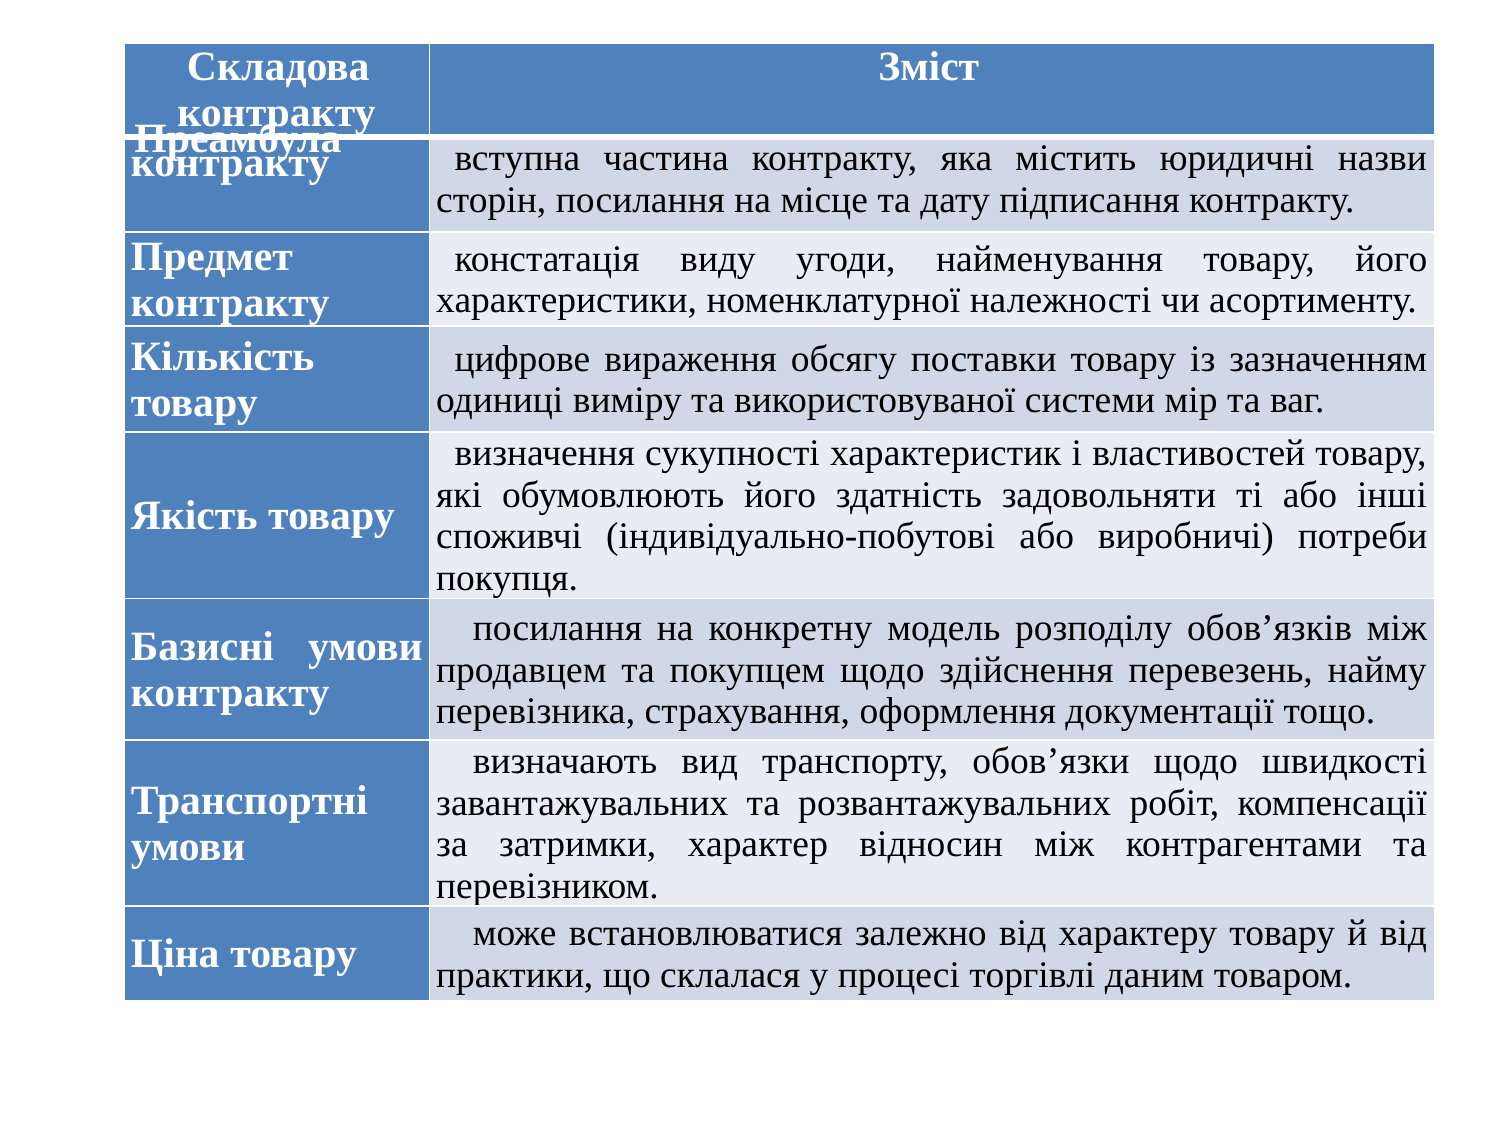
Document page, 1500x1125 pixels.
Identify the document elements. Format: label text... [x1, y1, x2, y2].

table_cell посилання на конкретну модель розподілу обов’язків між продавцем та покупцем щодо здійснення перевезень, найму перевізника, страхування, оформлення документації тощо. [430, 599, 1434, 739]
table_cell вступна частина контракту, яка містить юридичні назви сторін, посилання на місце та дату підписання контракту. [430, 140, 1434, 231]
table_cell Преамбула контракту [125, 140, 429, 231]
table_cell Якість товару [125, 433, 429, 598]
table_cell Кількість товару [125, 327, 429, 431]
table_cell Базисні умови контракту [125, 599, 429, 739]
table_cell визначення сукупності характеристик і властивостей товару, які обумовлюють його здатність задовольняти ті або інші споживчі (індивідуально-побутові або виробничі) потреби покупця. [430, 433, 1434, 598]
table_header Зміст [430, 44, 1434, 134]
table_cell констатація виду угоди, найменування товару, його характеристики, номенклатурної належності чи асортименту. [430, 233, 1434, 325]
table_cell Транспортні умови [125, 741, 429, 905]
table_cell Предмет контракту [125, 233, 429, 325]
table_cell може встановлюватися залежно від характеру товару й від практики, що склалася у процесі торгівлі даним товаром. [430, 907, 1434, 1000]
table_cell цифрове вираження обсягу поставки товару із зазначенням одиниці виміру та використовуваної системи мір та ваг. [430, 327, 1434, 431]
table_header Складова контракту [125, 44, 429, 134]
table_cell Ціна товару [125, 907, 429, 1000]
table_cell визначають вид транспорту, обов’язки щодо швидкості завантажувальних та розвантажувальних робіт, компенсації за затримки, характер відносин між контрагентами та перевізником. [430, 741, 1434, 905]
